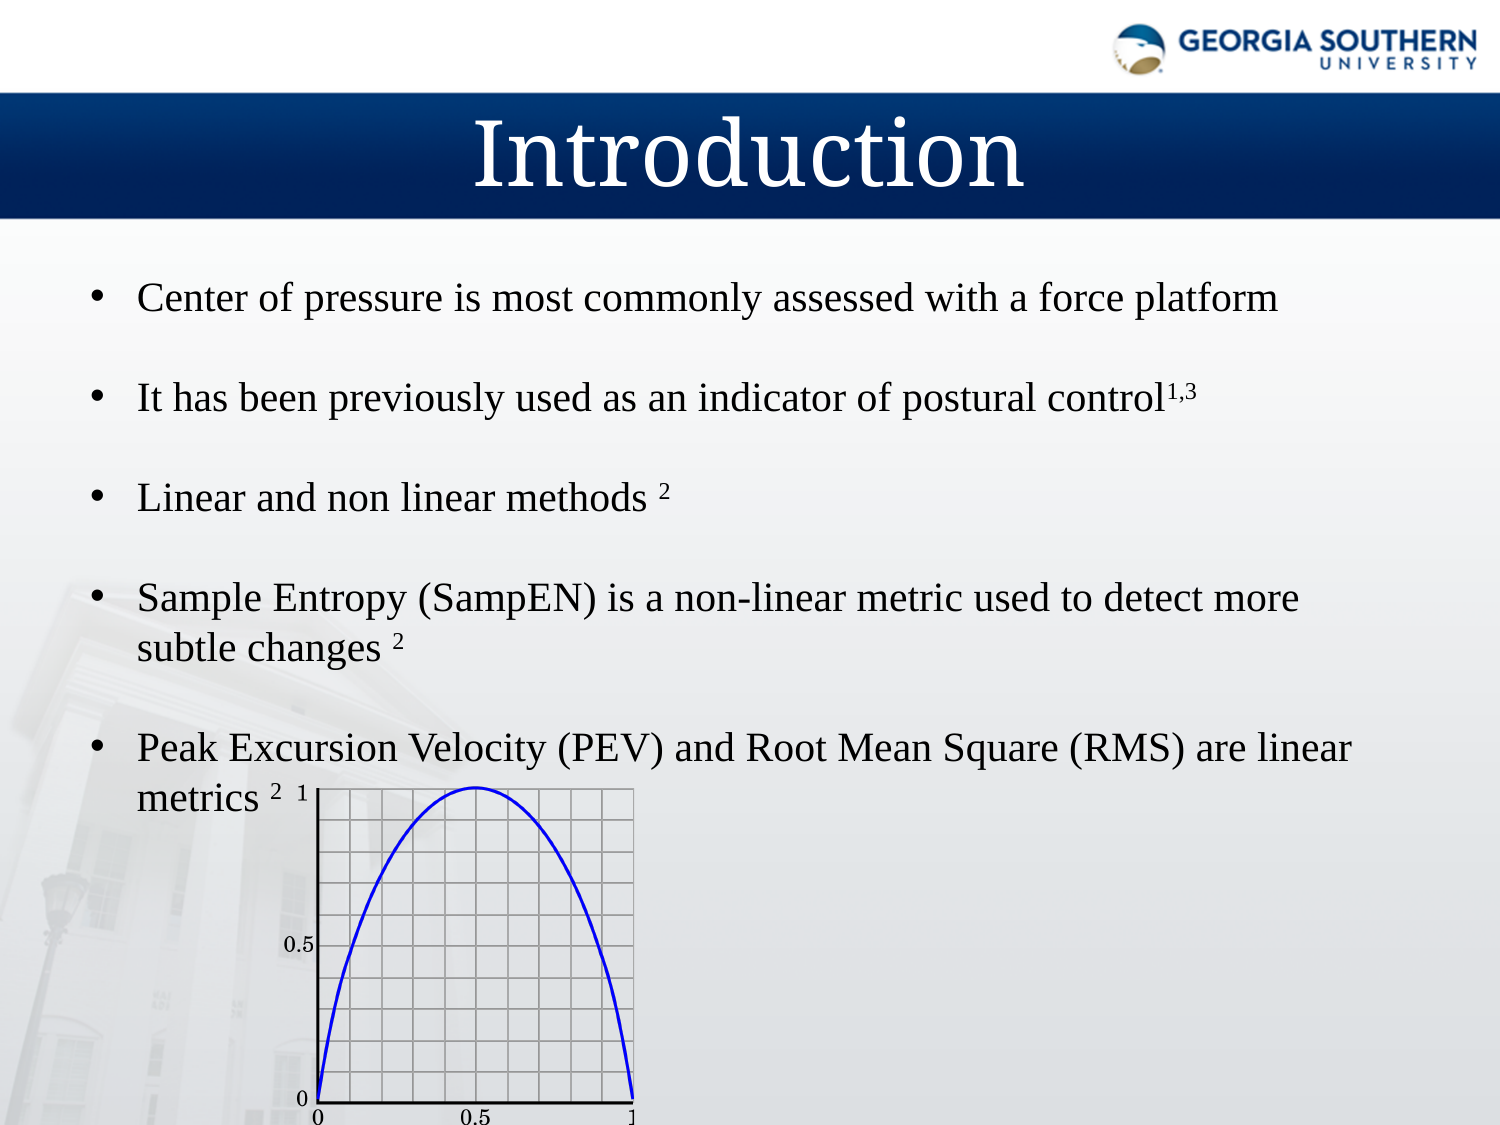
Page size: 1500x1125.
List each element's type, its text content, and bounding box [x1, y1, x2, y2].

picture [0, 0, 1500, 1125]
list Center of pressure is most commonly assessed with a force platform It has been previously used as an indicator of postural control1,3 Linear and non linear methods 2 Sample Entropy (SampEN) is a non-linear metric used to detect more subtle changes 2 Peak Excursion Velocity (PEV) and Root Mean Square (RMS) are linear metrics 2 [75, 262, 1425, 1080]
title Introduction [75, 56, 1425, 244]
